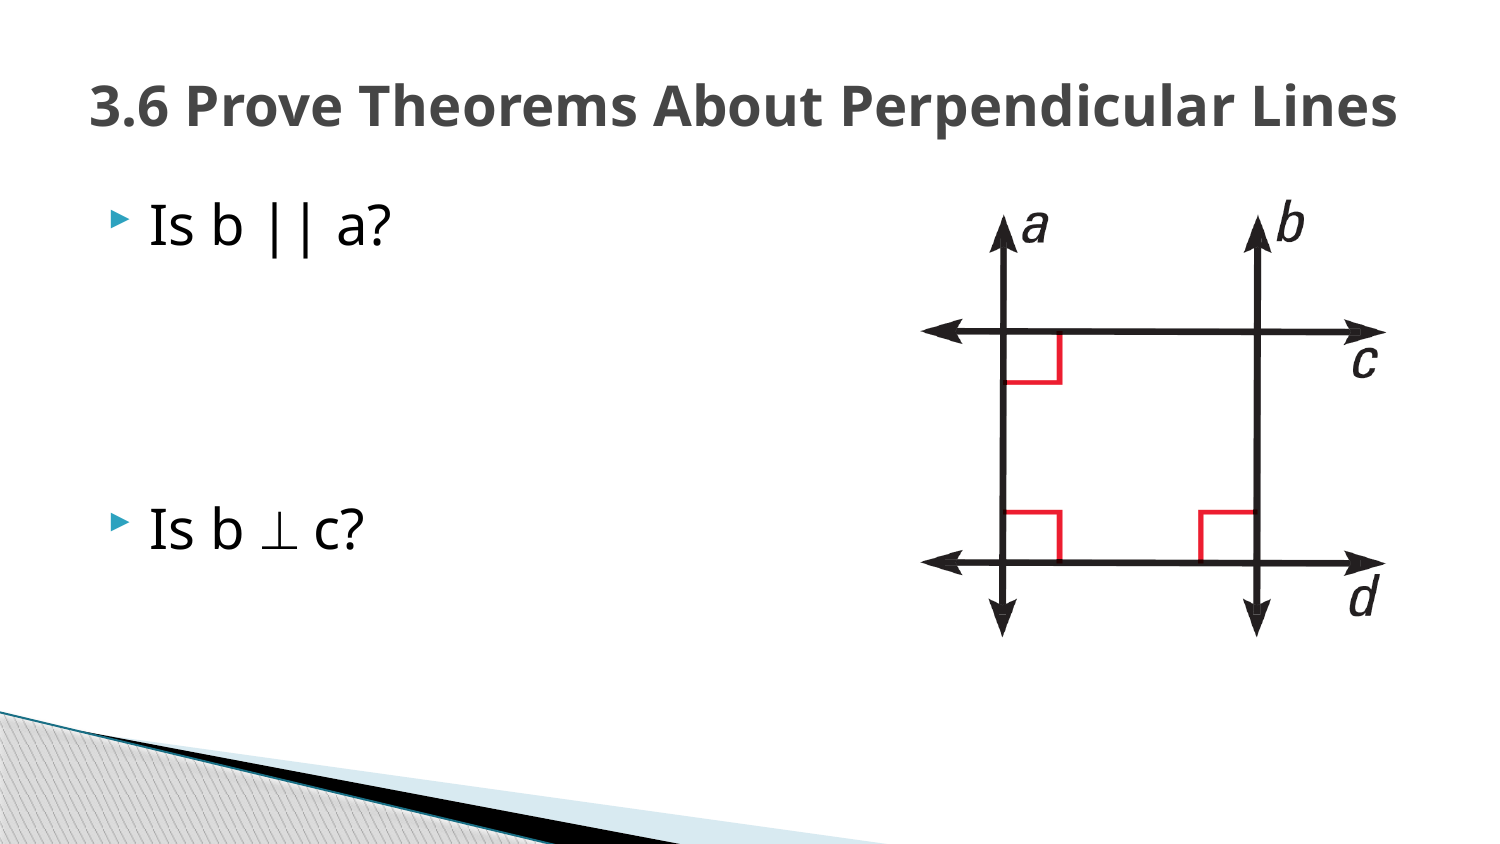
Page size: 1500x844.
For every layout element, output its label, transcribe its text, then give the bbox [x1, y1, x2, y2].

picture [912, 196, 1391, 641]
list Is b || a? Is b  c? [75, 182, 1425, 740]
title 3.6 Prove Theorems About Perpendicular Lines [75, 33, 1425, 175]
